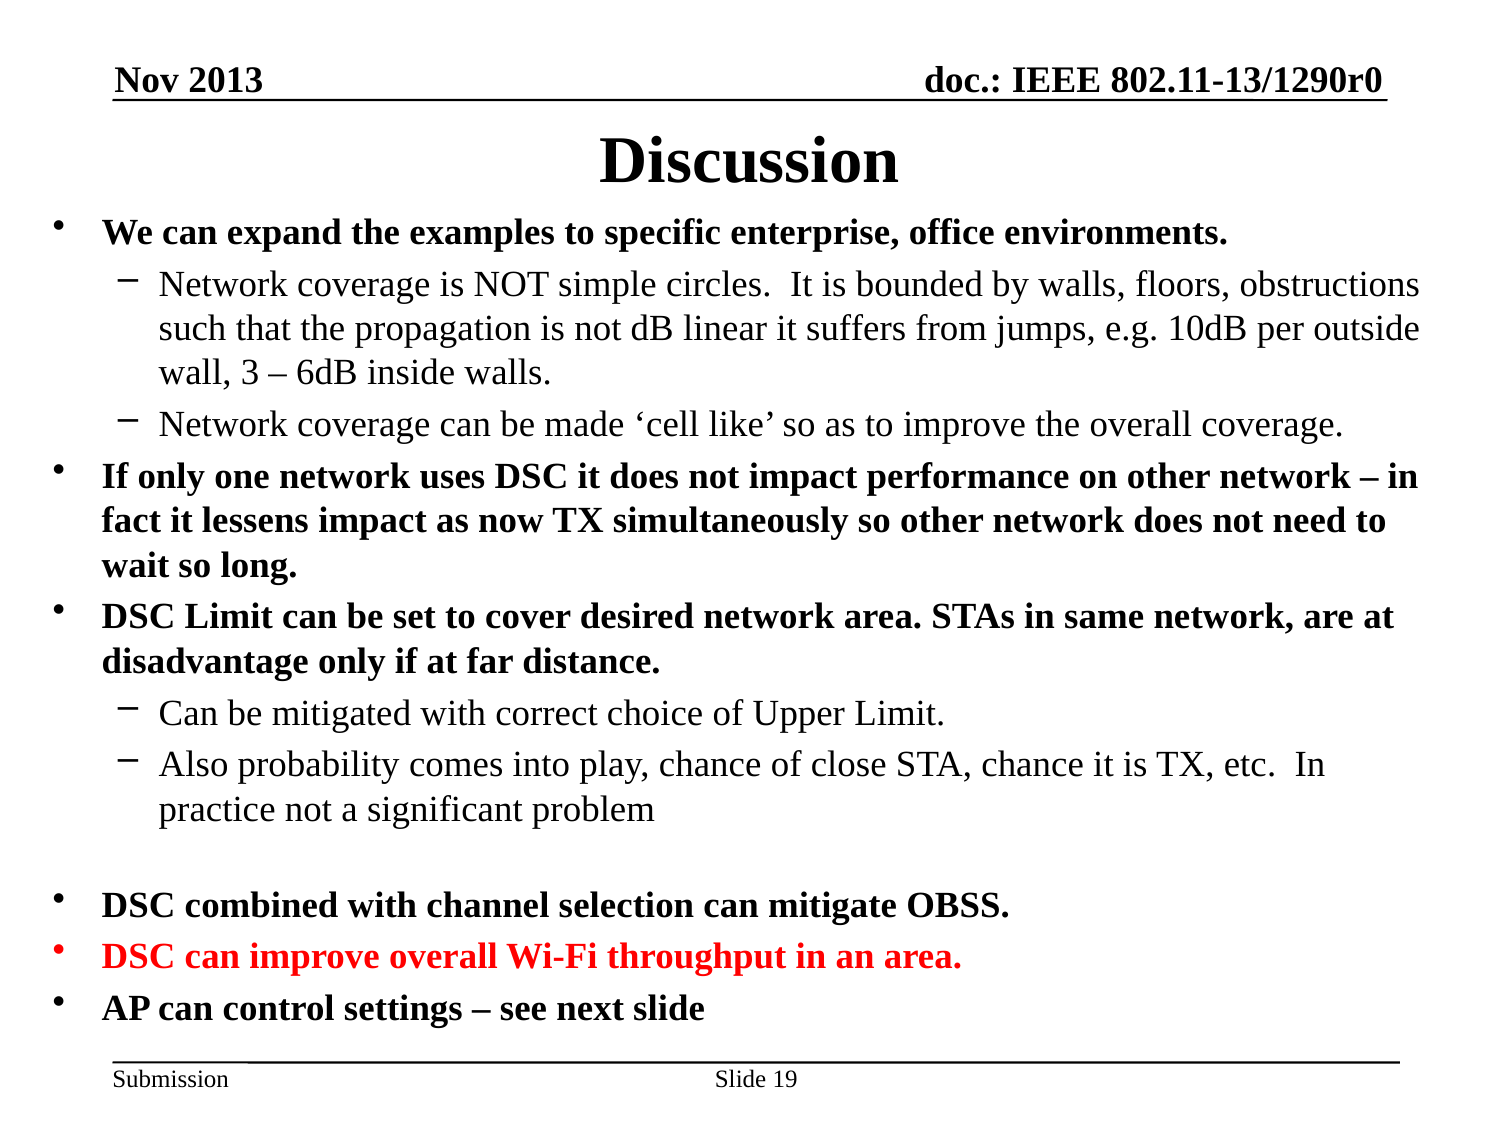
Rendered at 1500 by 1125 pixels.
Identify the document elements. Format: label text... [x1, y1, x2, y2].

title Discussion [112, 112, 1388, 200]
list We can expand the examples to specific enterprise, office environments. Network coverage is NOT simple circles. It is bounded by walls, floors, obstructions such that the propagation is not dB linear it suffers from jumps, e.g. 10dB per outside wall, 3 – 6dB inside walls. Network coverage can be made ‘cell like’ so as to improve the overall coverage. If only one network uses DSC it does not impact performance on other network – in fact it lessens impact as now TX simultaneously so other network does not need to wait so long. DSC Limit can be set to cover desired network area. STAs in same network, are at disadvantage only if at far distance. Can be mitigated with correct choice of Upper Limit. Also probability comes into play, chance of close STA, chance it is TX, etc. In practice not a significant problem DSC combined with channel selection can mitigate OBSS. DSC can improve overall Wi-Fi throughput in an area. AP can control settings – see next slide [37, 200, 1463, 1038]
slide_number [114, 54, 286, 101]
slide_number Slide 19 [712, 1061, 800, 1093]
